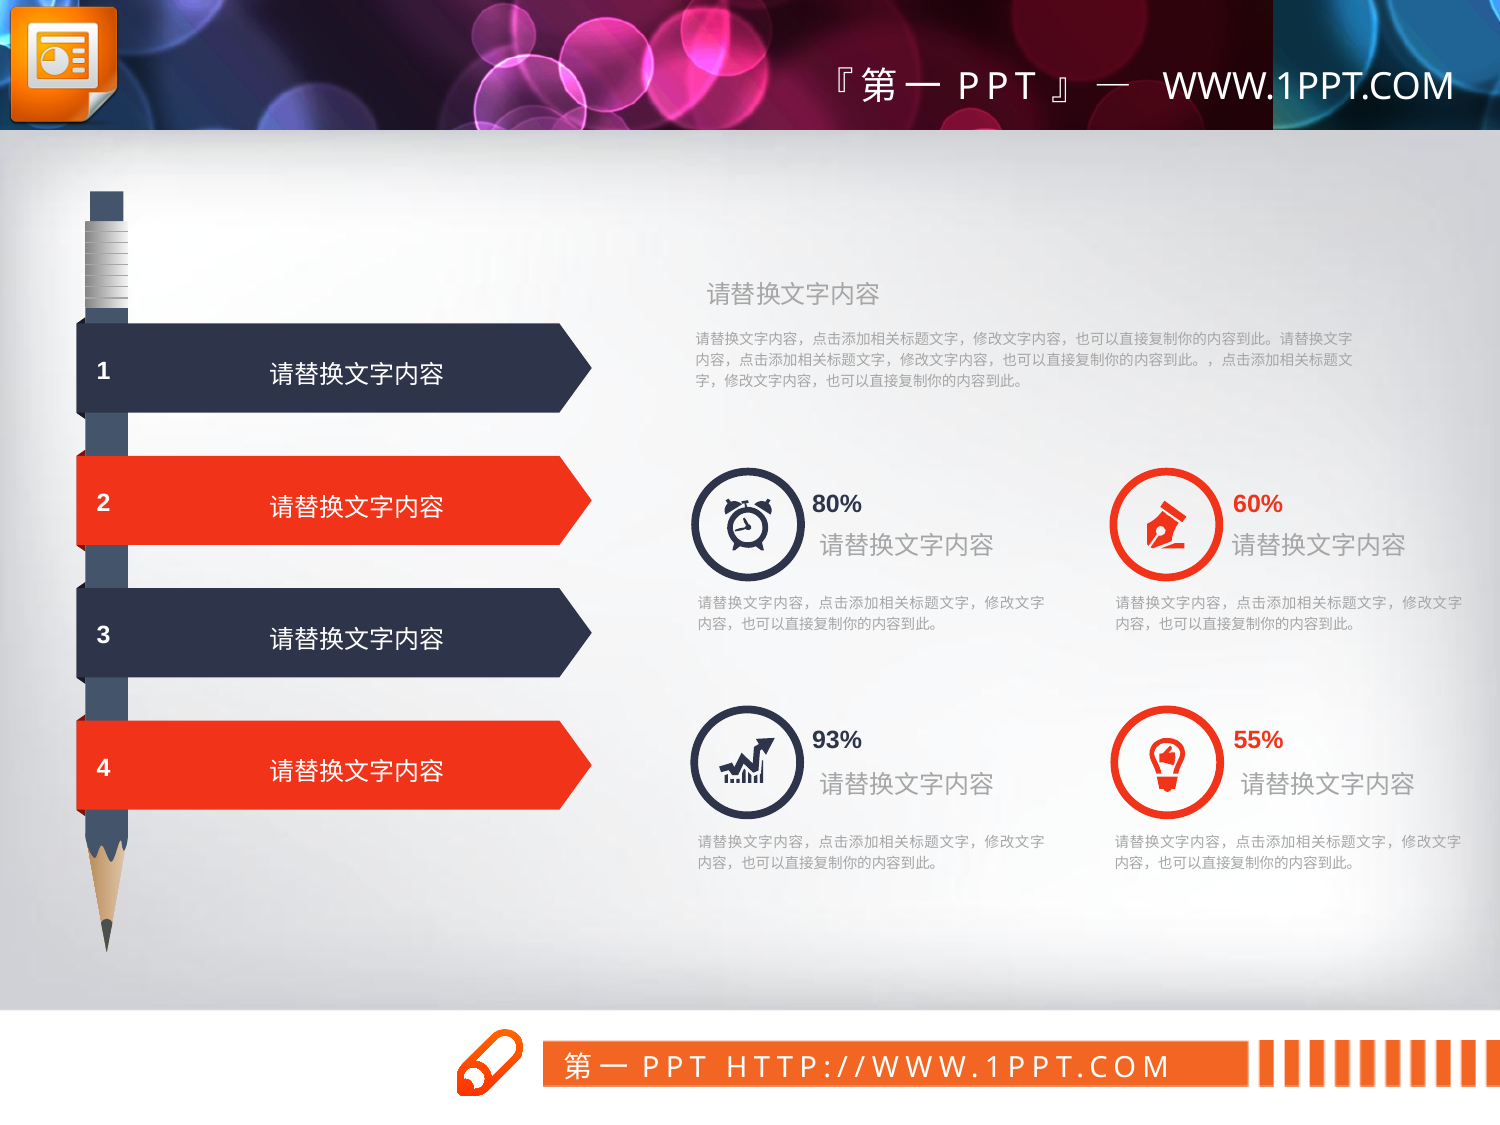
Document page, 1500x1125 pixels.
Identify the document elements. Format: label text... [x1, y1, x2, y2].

text_box [1110, 705, 1225, 820]
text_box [76, 191, 592, 953]
picture [0, 0, 1500, 1012]
text_box [742, 768, 746, 783]
text_box 请替换文字内容，点击添加相关标题文字，修改文字内容，也可以直接复制你的内容到此。 [682, 821, 1060, 879]
text_box [753, 774, 758, 783]
text_box [1149, 737, 1186, 774]
text_box [1109, 467, 1218, 582]
text_box [754, 498, 772, 515]
text_box 80% [797, 473, 878, 525]
text_box [691, 467, 804, 582]
text_box [759, 760, 764, 783]
text_box 55% [1218, 710, 1299, 762]
text_box [724, 498, 769, 551]
text_box [690, 705, 804, 820]
text_box 请替换文字内容 [1226, 755, 1431, 806]
text_box 请替换文字内容 [804, 516, 1010, 567]
text_box [719, 737, 775, 776]
text_box [1156, 776, 1178, 792]
text_box 请替换文字内容，点击添加相关标题文字，修改文字内容，也可以直接复制你的内容到此。请替换文字内容，点击添加相关标题文字，修改文字内容，也可以直接复制你的内容到此。，点击添加相关标题文字，修改文字内容，也可以直接复制你的内容到此。 [680, 319, 1368, 397]
text_box 请替换文字内容，点击添加相关标题文字，修改文字内容，也可以直接复制你的内容到此。 [1100, 582, 1478, 640]
text_box 60% [1218, 473, 1299, 525]
picture [543, 1040, 1500, 1087]
text_box 93% [797, 710, 878, 762]
text_box 请替换文字内容 [804, 755, 1010, 806]
text_box [748, 772, 752, 783]
text_box 请替换文字内容，点击添加相关标题文字，修改文字内容，也可以直接复制你的内容到此。 [1099, 821, 1477, 879]
text_box 请替换文字内容，点击添加相关标题文字，修改文字内容，也可以直接复制你的内容到此。 [682, 582, 1060, 640]
text_box 请替换文字内容 [691, 265, 896, 317]
text_box 请替换文字内容 [1217, 516, 1422, 567]
text_box [1147, 500, 1187, 549]
